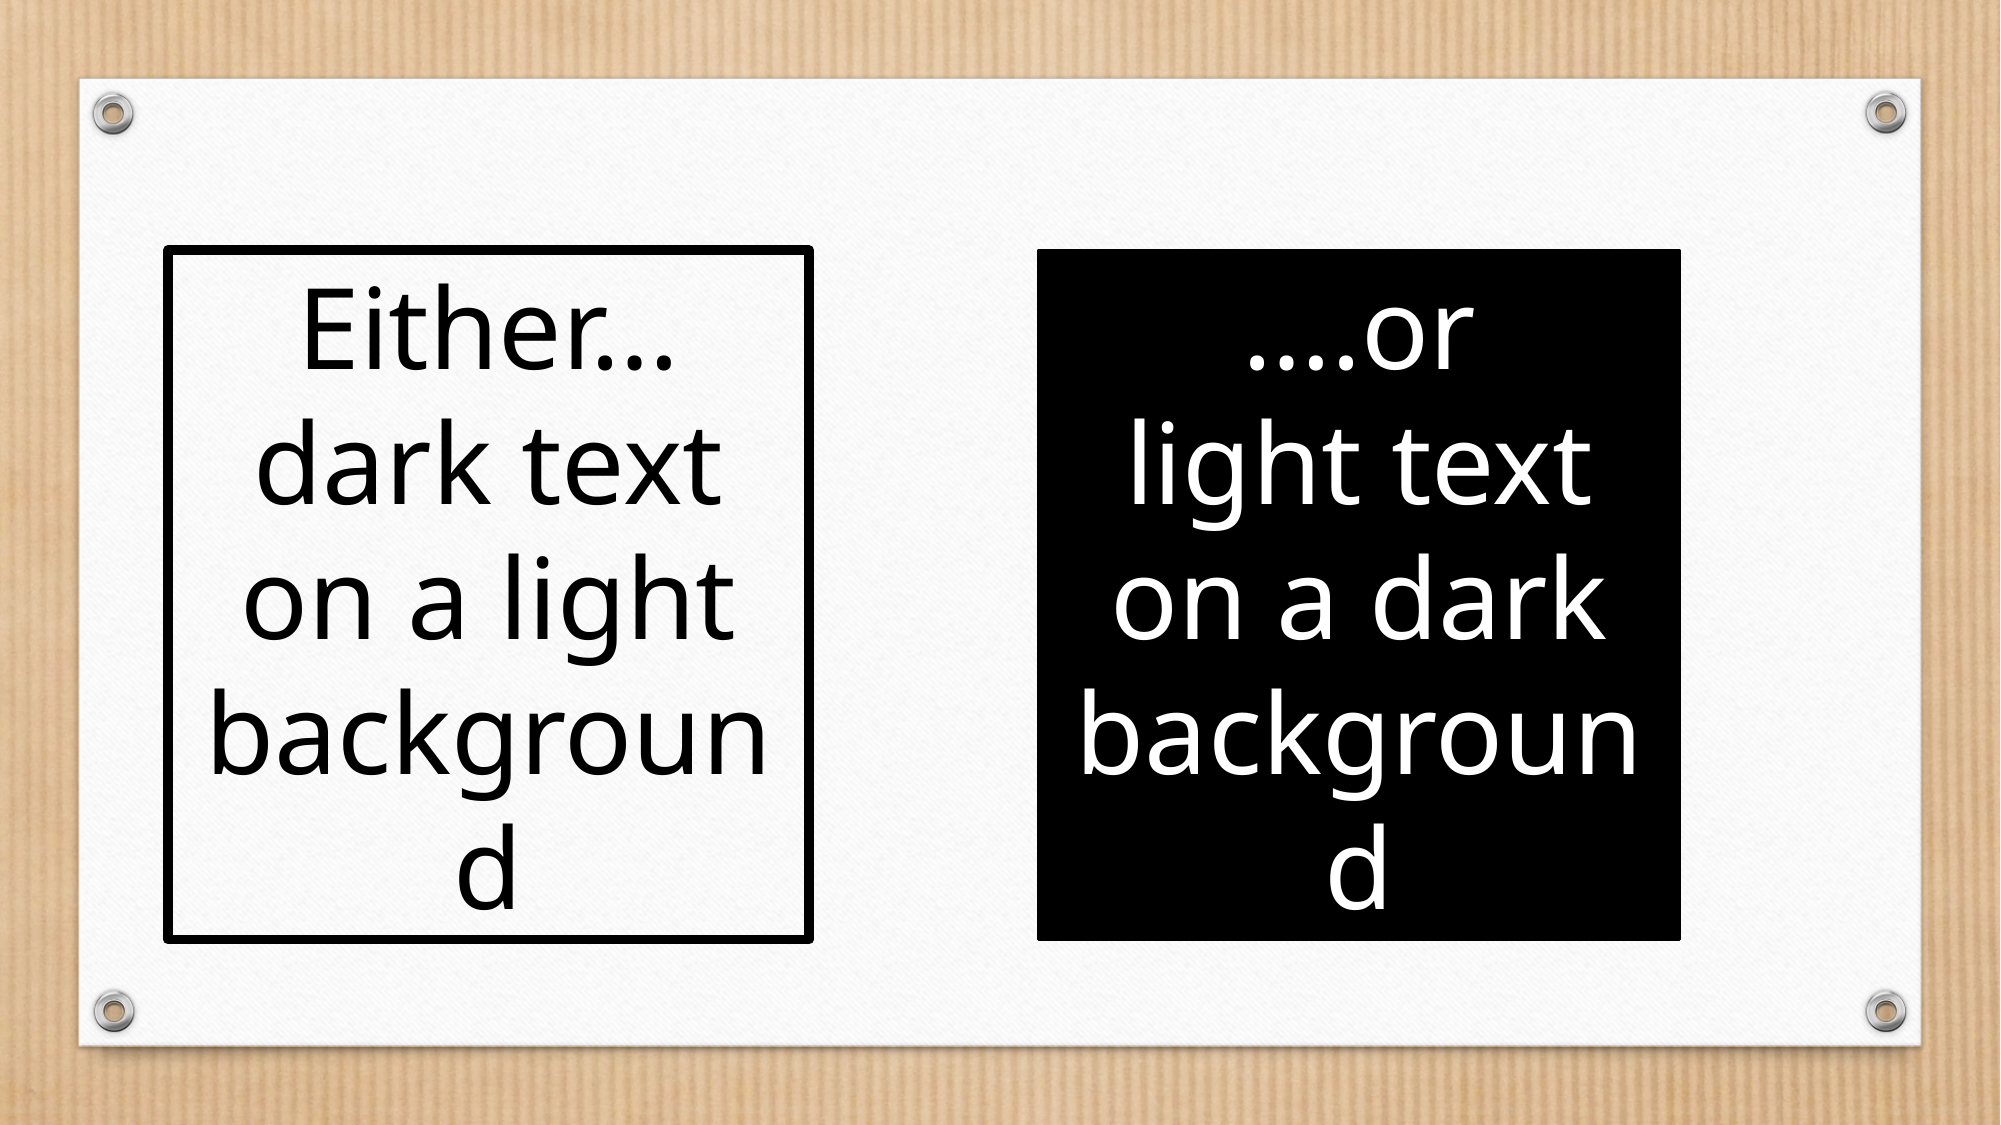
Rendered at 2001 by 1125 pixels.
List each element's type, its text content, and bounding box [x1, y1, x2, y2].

text_box ….or light text on a dark background [1037, 249, 1681, 941]
text_box Either… dark text on a light background [168, 249, 810, 940]
picture [0, 0, 2001, 1125]
